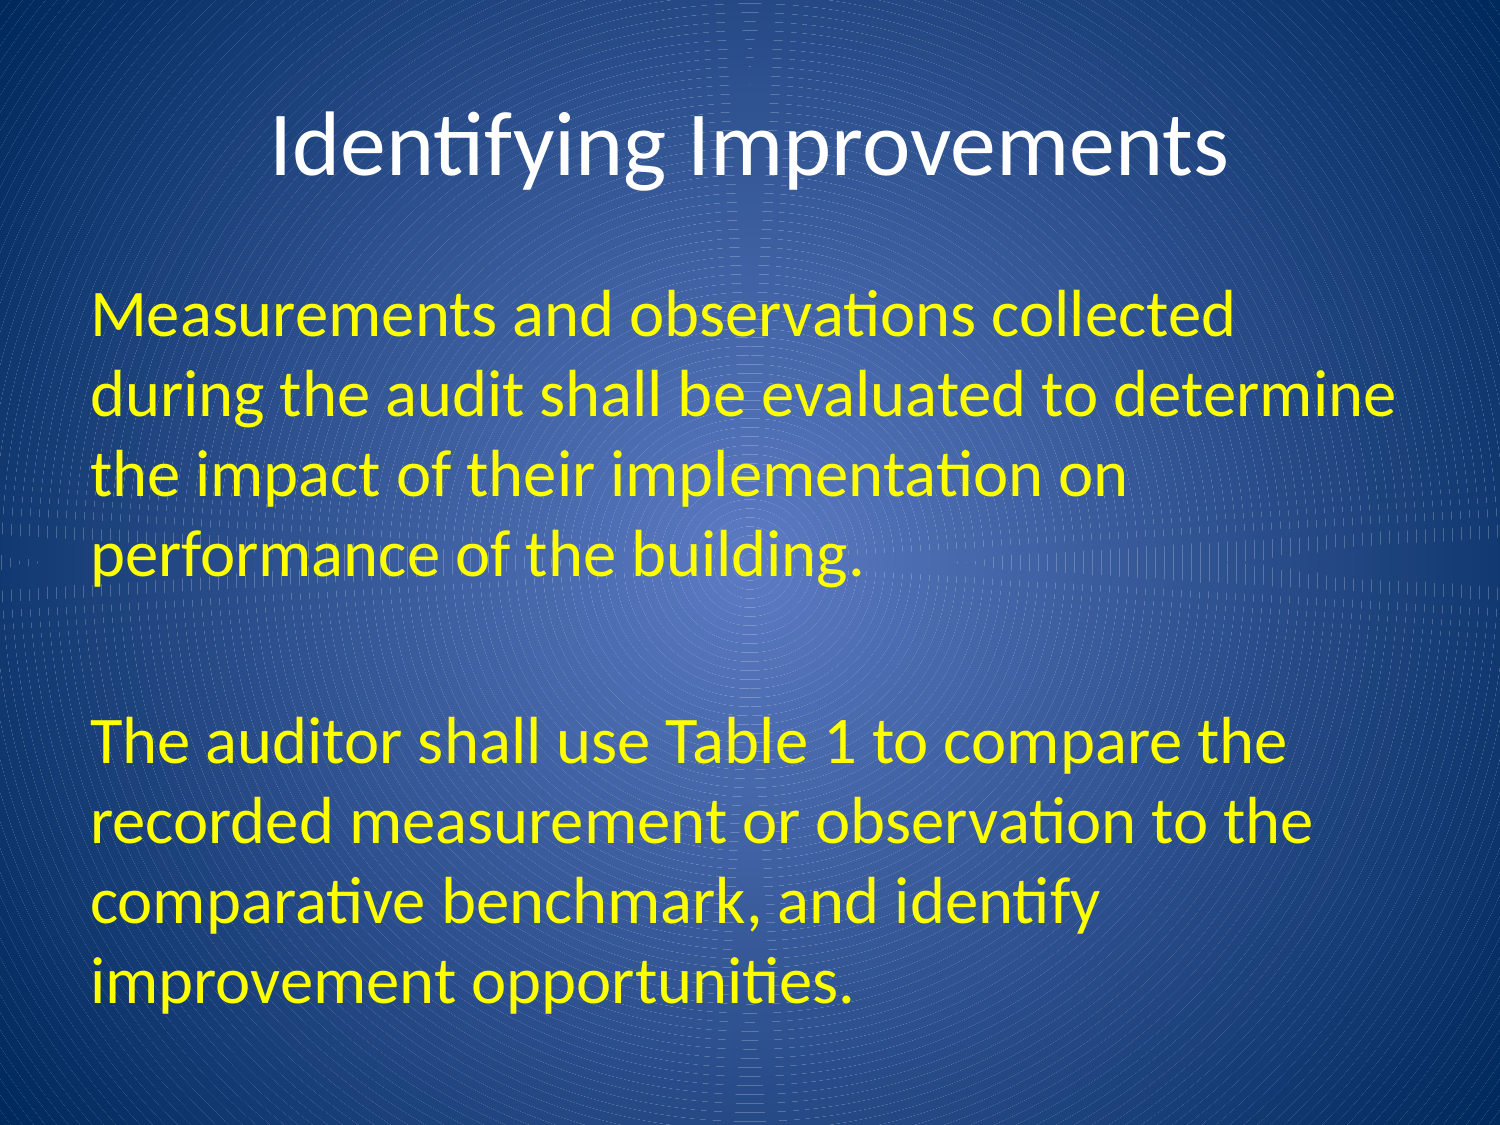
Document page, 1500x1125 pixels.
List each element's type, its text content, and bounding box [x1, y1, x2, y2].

list Measurements and observations collected during the audit shall be evaluated to determine the impact of their implementation on performance of the building. The auditor shall use Table 1 to compare the recorded measurement or observation to the comparative benchmark, and identify improvement opportunities. [75, 262, 1425, 1075]
title Identifying Improvements [75, 45, 1425, 233]
